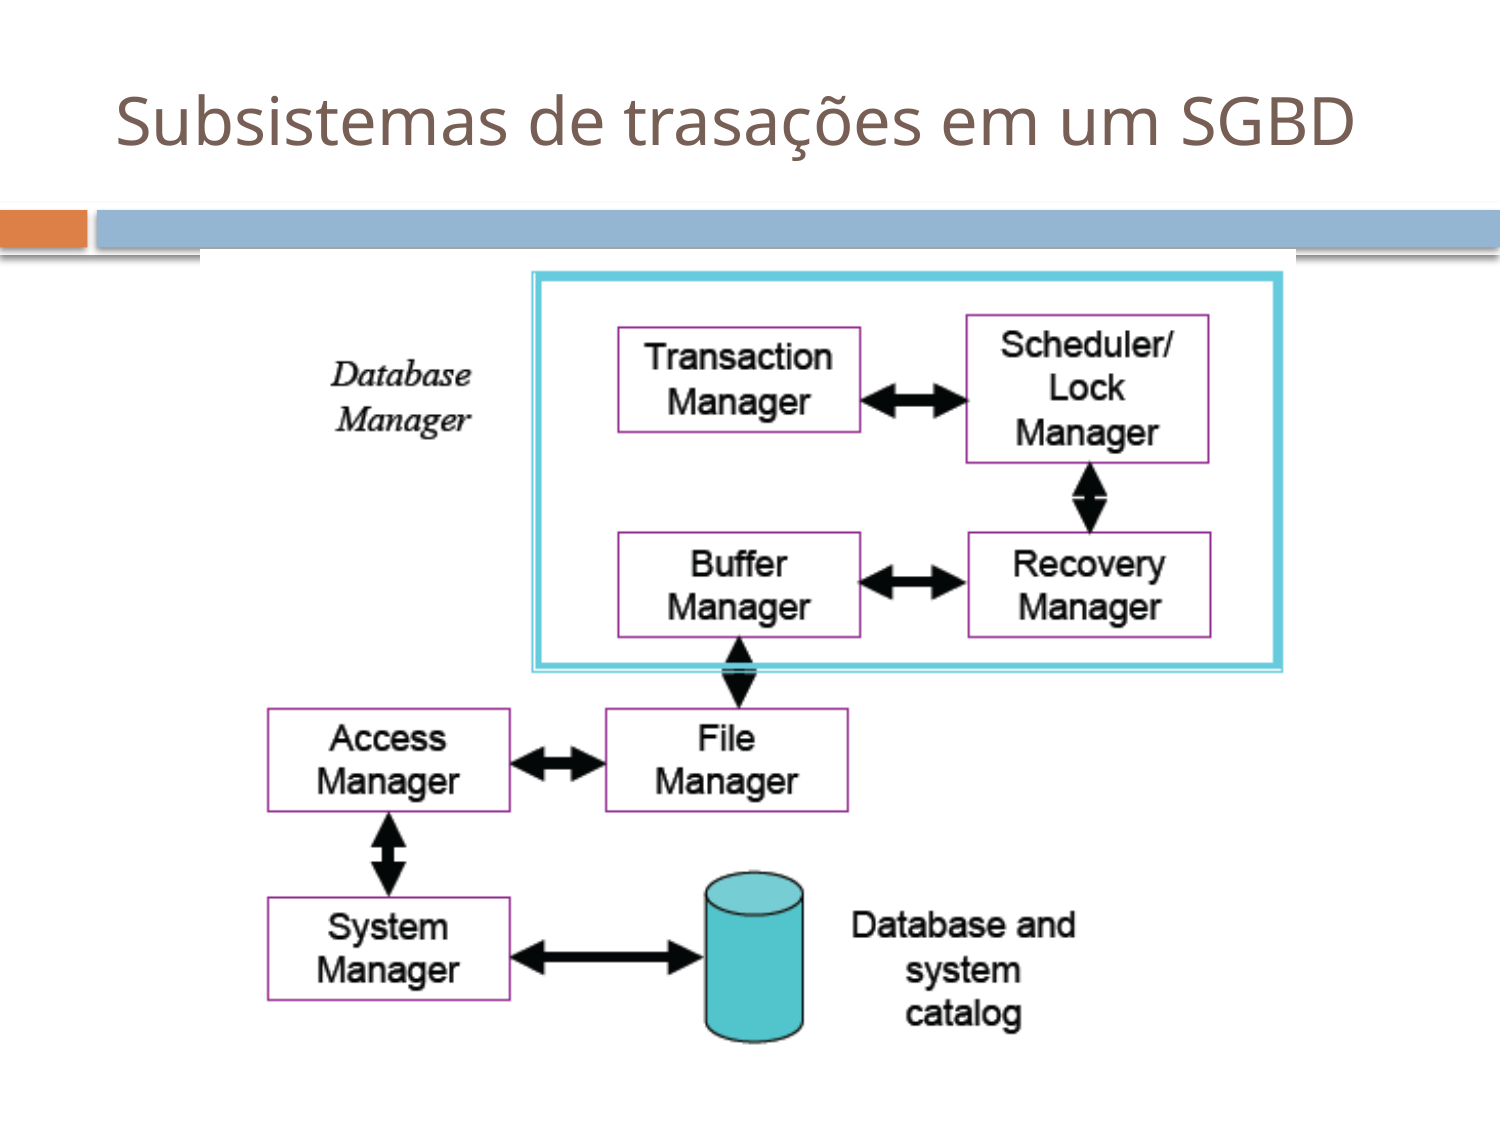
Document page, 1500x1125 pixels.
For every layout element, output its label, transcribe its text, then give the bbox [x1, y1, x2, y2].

title Subsistemas de trasações em um SGBD [100, 37, 1438, 200]
picture [199, 249, 1296, 1059]
